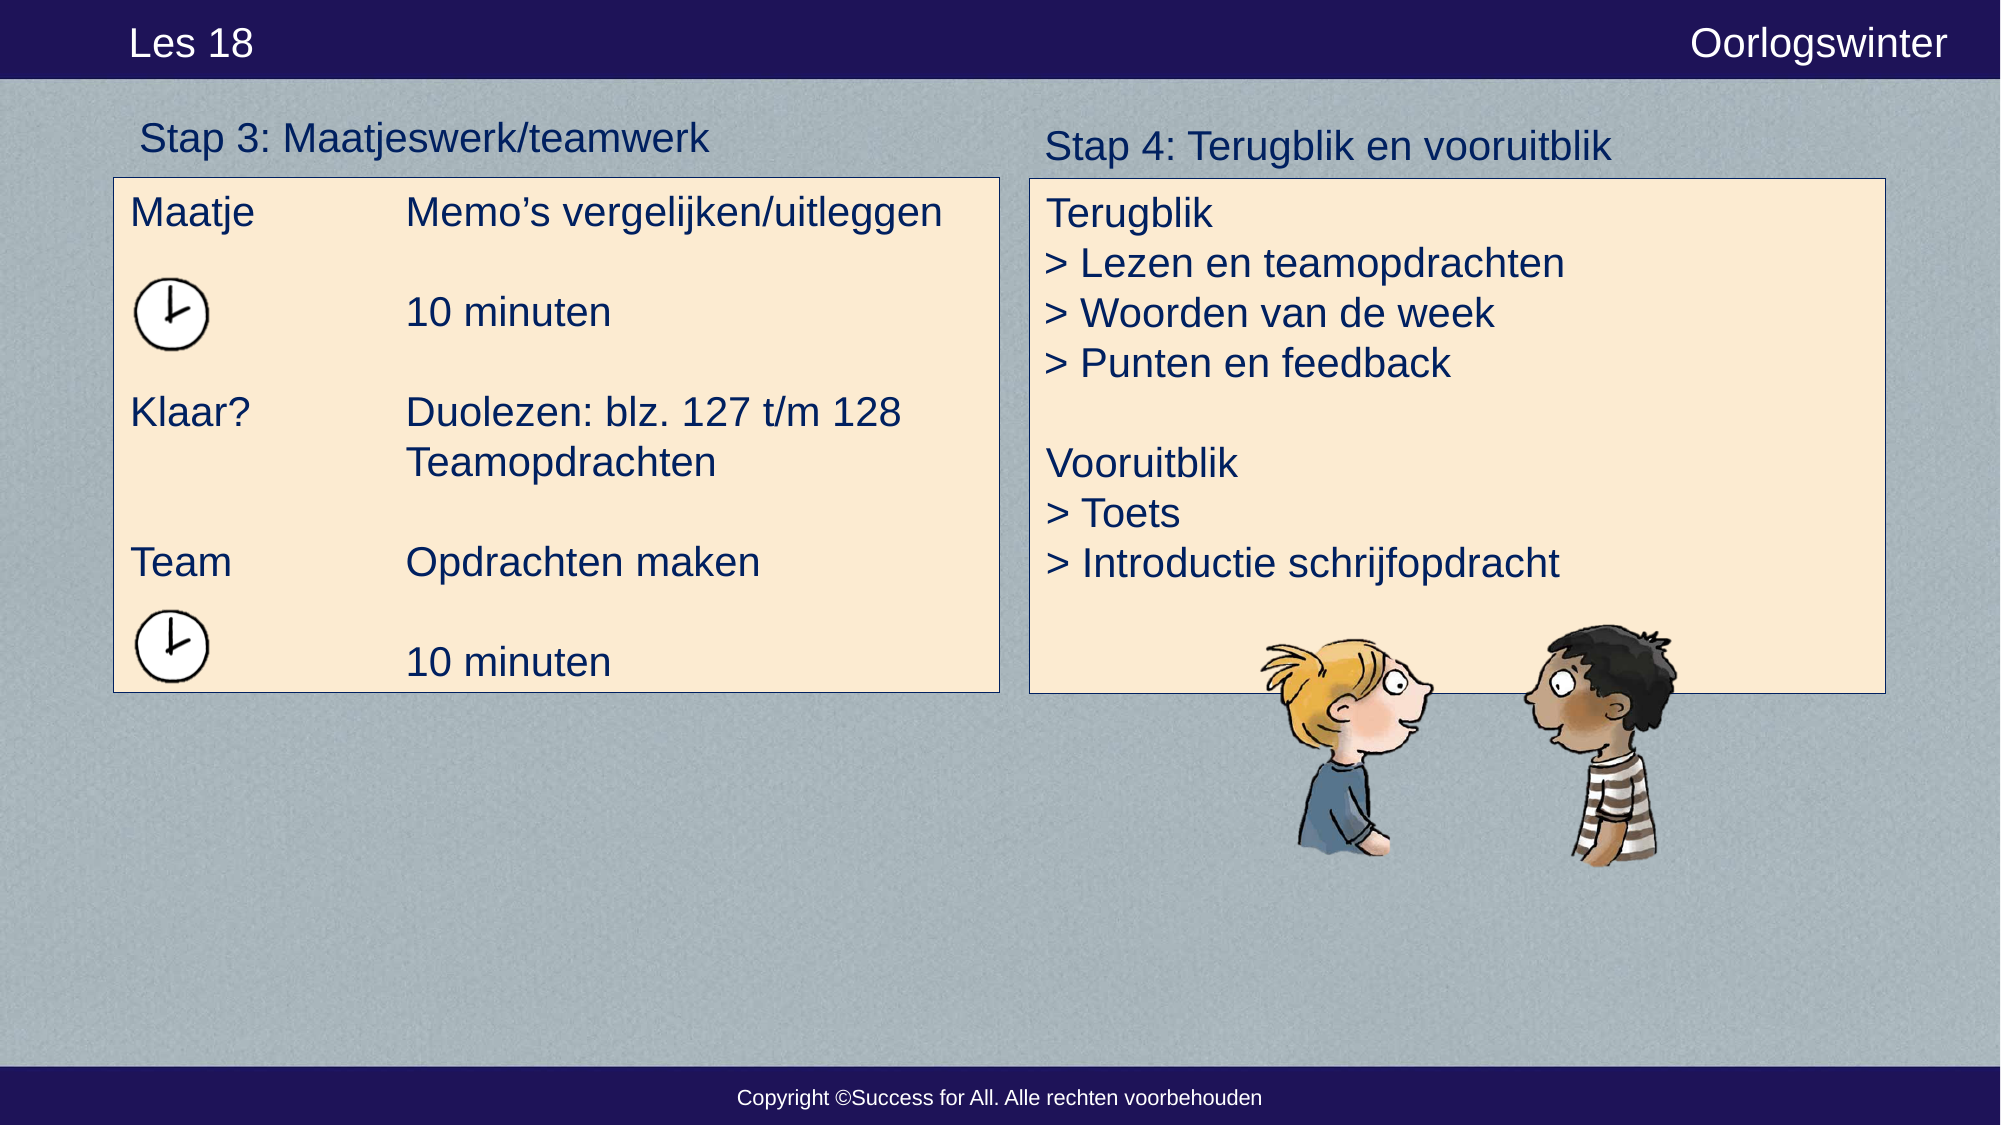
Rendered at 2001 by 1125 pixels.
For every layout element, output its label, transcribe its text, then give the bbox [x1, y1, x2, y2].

text_box Terugblik > Lezen en teamopdrachten > Woorden van de week > Punten en feedback Vooruitblik > Toets > Introductie schrijfopdracht [1029, 178, 1886, 694]
text_box Stap 3: Maatjeswerk/teamwerk [124, 103, 917, 169]
text_box Les 18 [114, 8, 354, 73]
text_box Maatje Memo’s vergelijken/uitleggen 10 minuten Klaar? Duolezen: blz. 127 t/m 128 Teamopdrachten Team Opdrachten maken 10 minuten [113, 177, 1000, 693]
text_box Oorlogswinter [786, 8, 1963, 73]
text_box Stap 4: Terugblik en vooruitblik [1029, 111, 1822, 177]
text_box Copyright ©Success for All. Alle rechten voorbehouden [0, 1076, 2000, 1125]
picture [0, 0, 2001, 1125]
